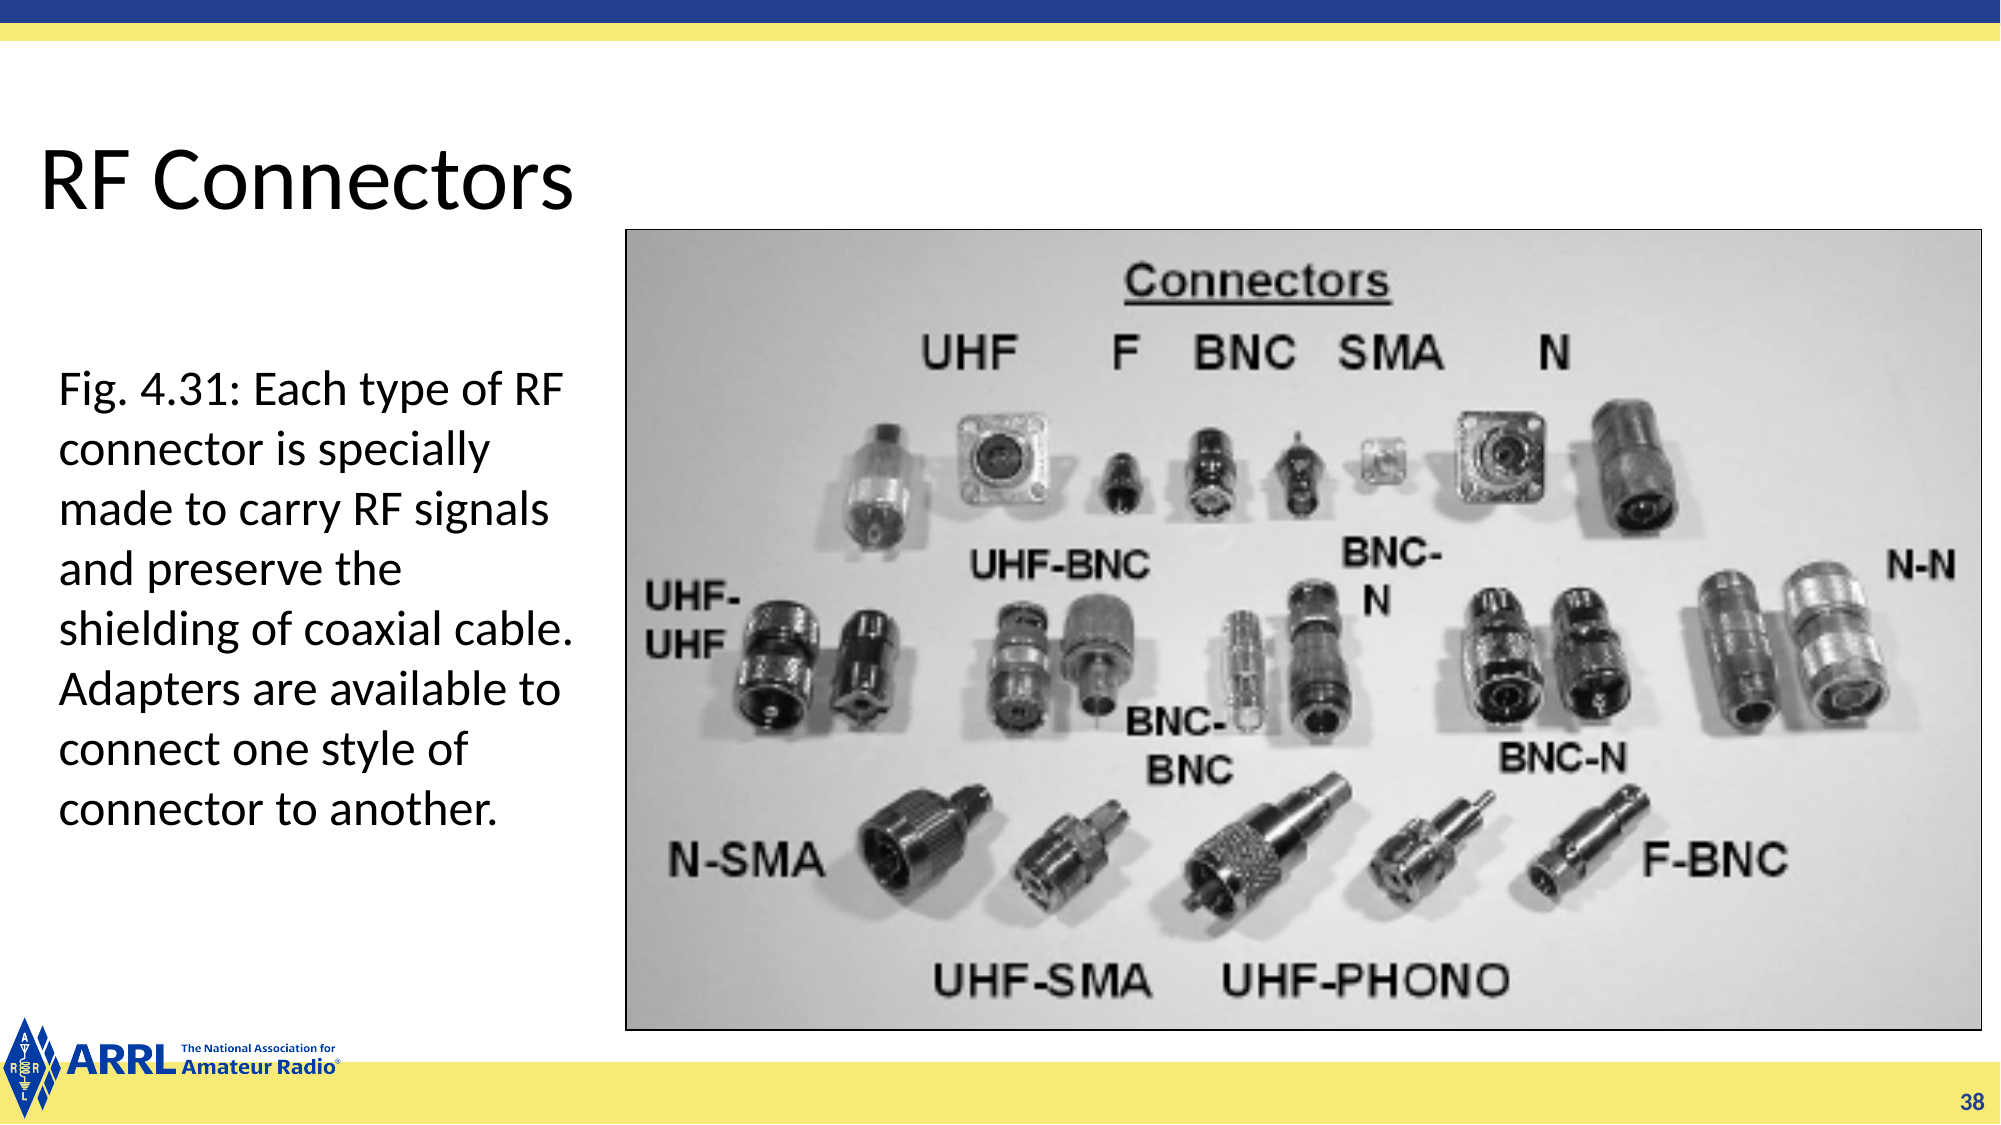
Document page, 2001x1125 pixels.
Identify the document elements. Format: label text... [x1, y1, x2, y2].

picture [626, 230, 1981, 1030]
title RF Connectors [24, 122, 617, 266]
picture [1, 1015, 342, 1121]
text_box Fig. 4.31: Each type of RF connector is specially made to carry RF signals and preserve the shielding of coaxial cable. Adapters are available to connect one style of connector to another. [43, 347, 598, 843]
